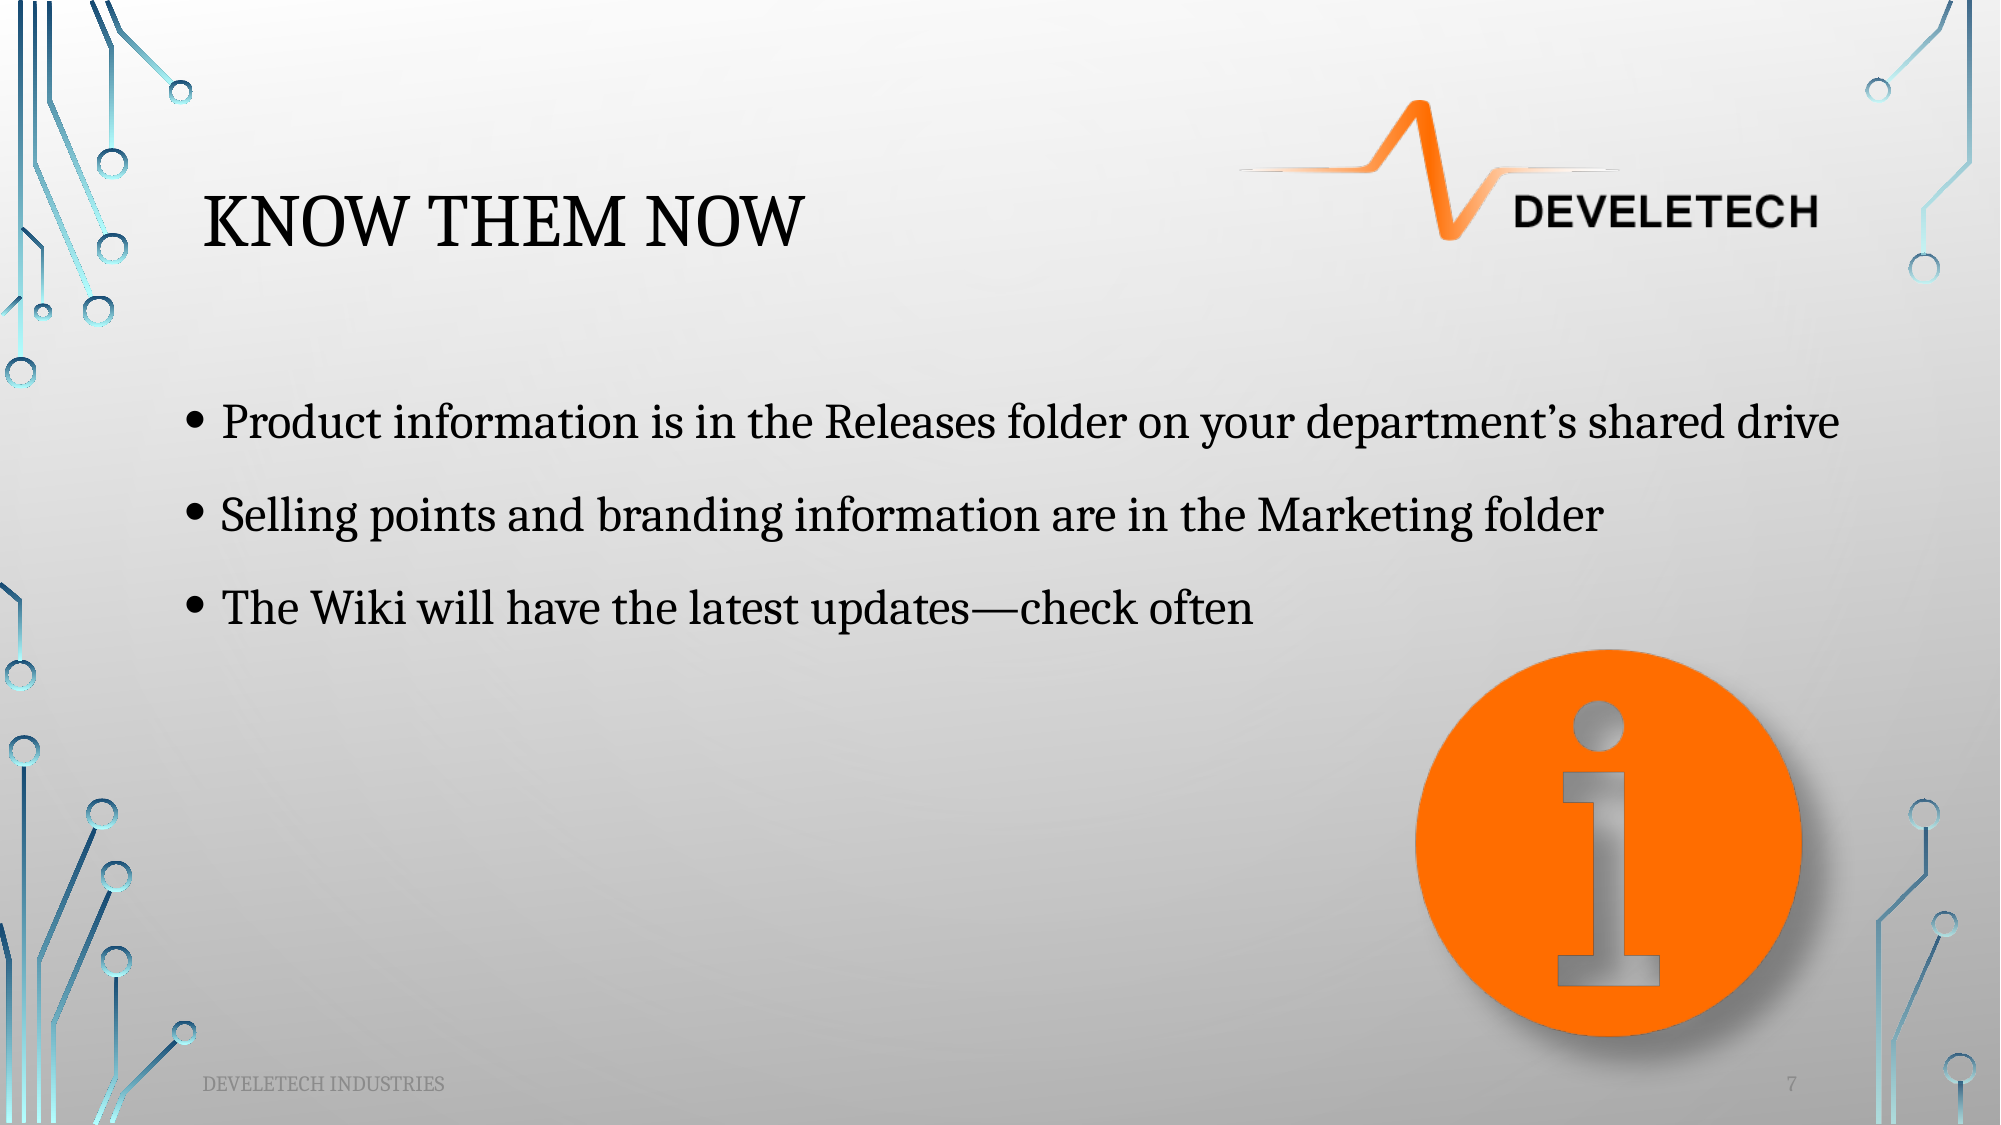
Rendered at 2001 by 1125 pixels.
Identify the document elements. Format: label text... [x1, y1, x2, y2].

picture [1239, 100, 1820, 250]
footer Develetech Industries [187, 1052, 1211, 1113]
title Know Them Now [187, 101, 1224, 344]
list Product information is in the Releases folder on your department’s shared drive Selling points and branding information are in the Marketing folder The Wiki will have the latest updates—check often [169, 369, 1945, 950]
picture [1365, 599, 1854, 1088]
